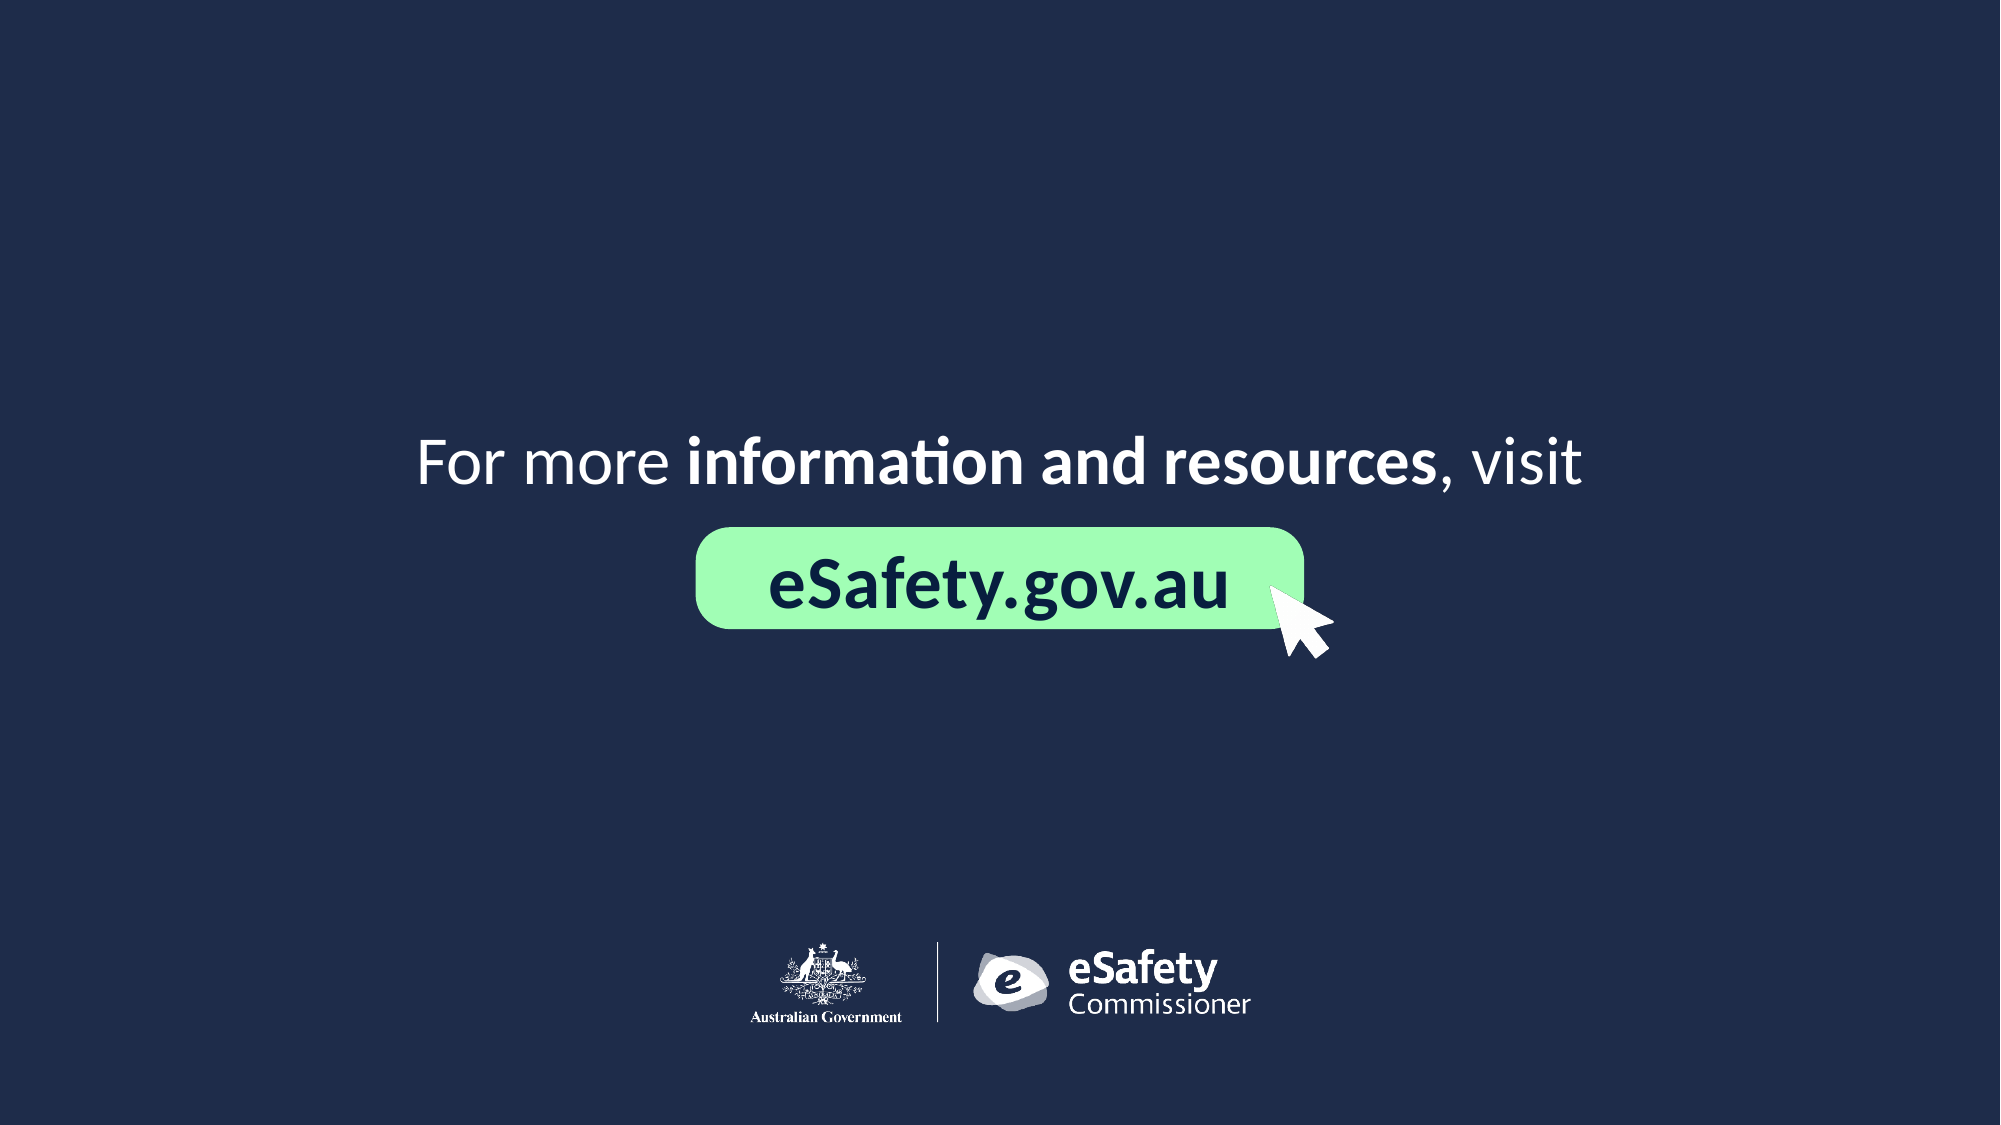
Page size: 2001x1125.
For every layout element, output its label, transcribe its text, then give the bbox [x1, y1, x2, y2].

text_box For more information and resources, visit [348, 412, 1652, 499]
picture [1250, 584, 1342, 668]
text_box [695, 526, 1305, 630]
picture [716, 905, 1284, 1059]
